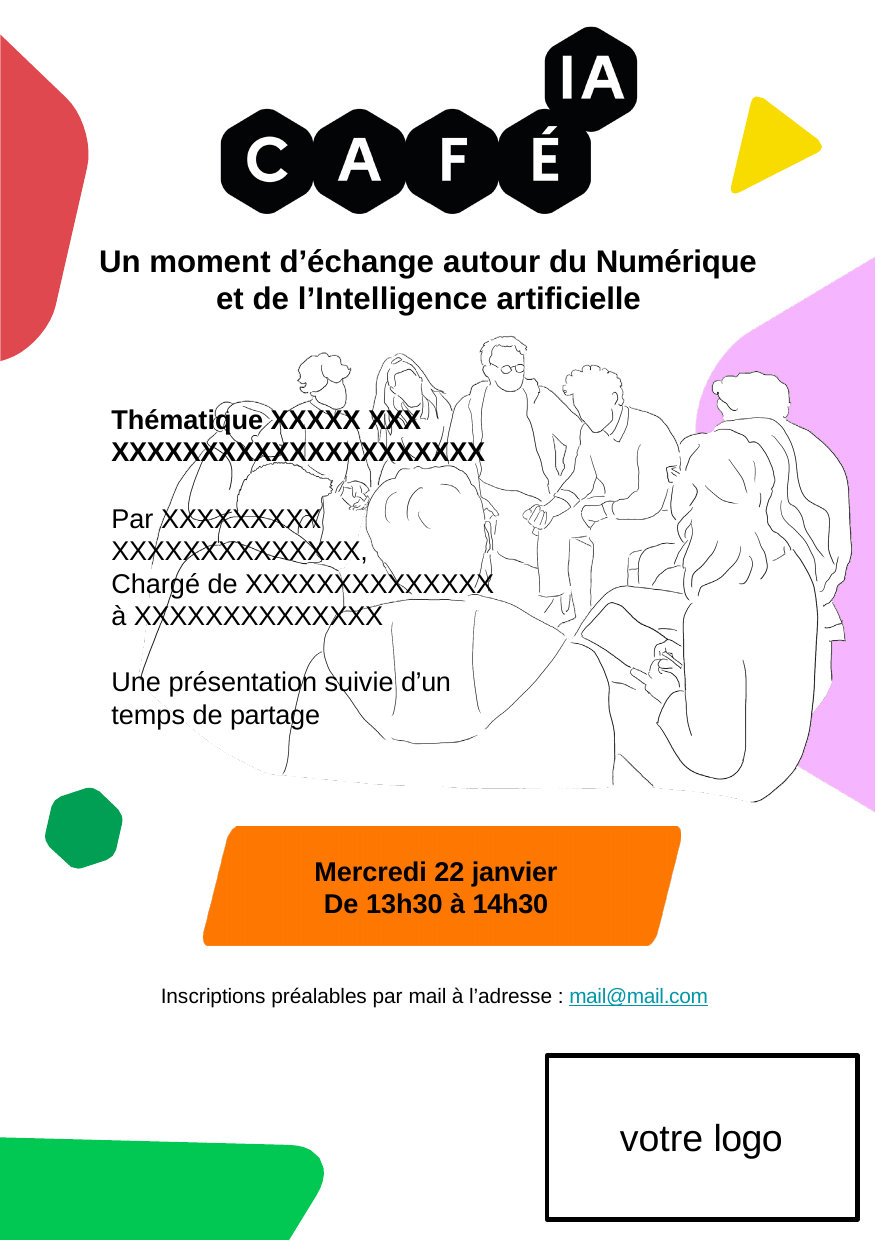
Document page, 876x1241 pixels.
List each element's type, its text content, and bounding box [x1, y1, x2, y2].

footer votre logo [617, 1115, 787, 1241]
text_box [0, 34, 89, 362]
text_box [45, 815, 123, 869]
text_box [0, 1137, 324, 1240]
text_box [740, 96, 823, 148]
picture [49, 15, 875, 946]
text_box [546, 1055, 858, 1220]
text_box Inscriptions préalables par mail à l’adresse : mail@mail.com [158, 980, 715, 1008]
